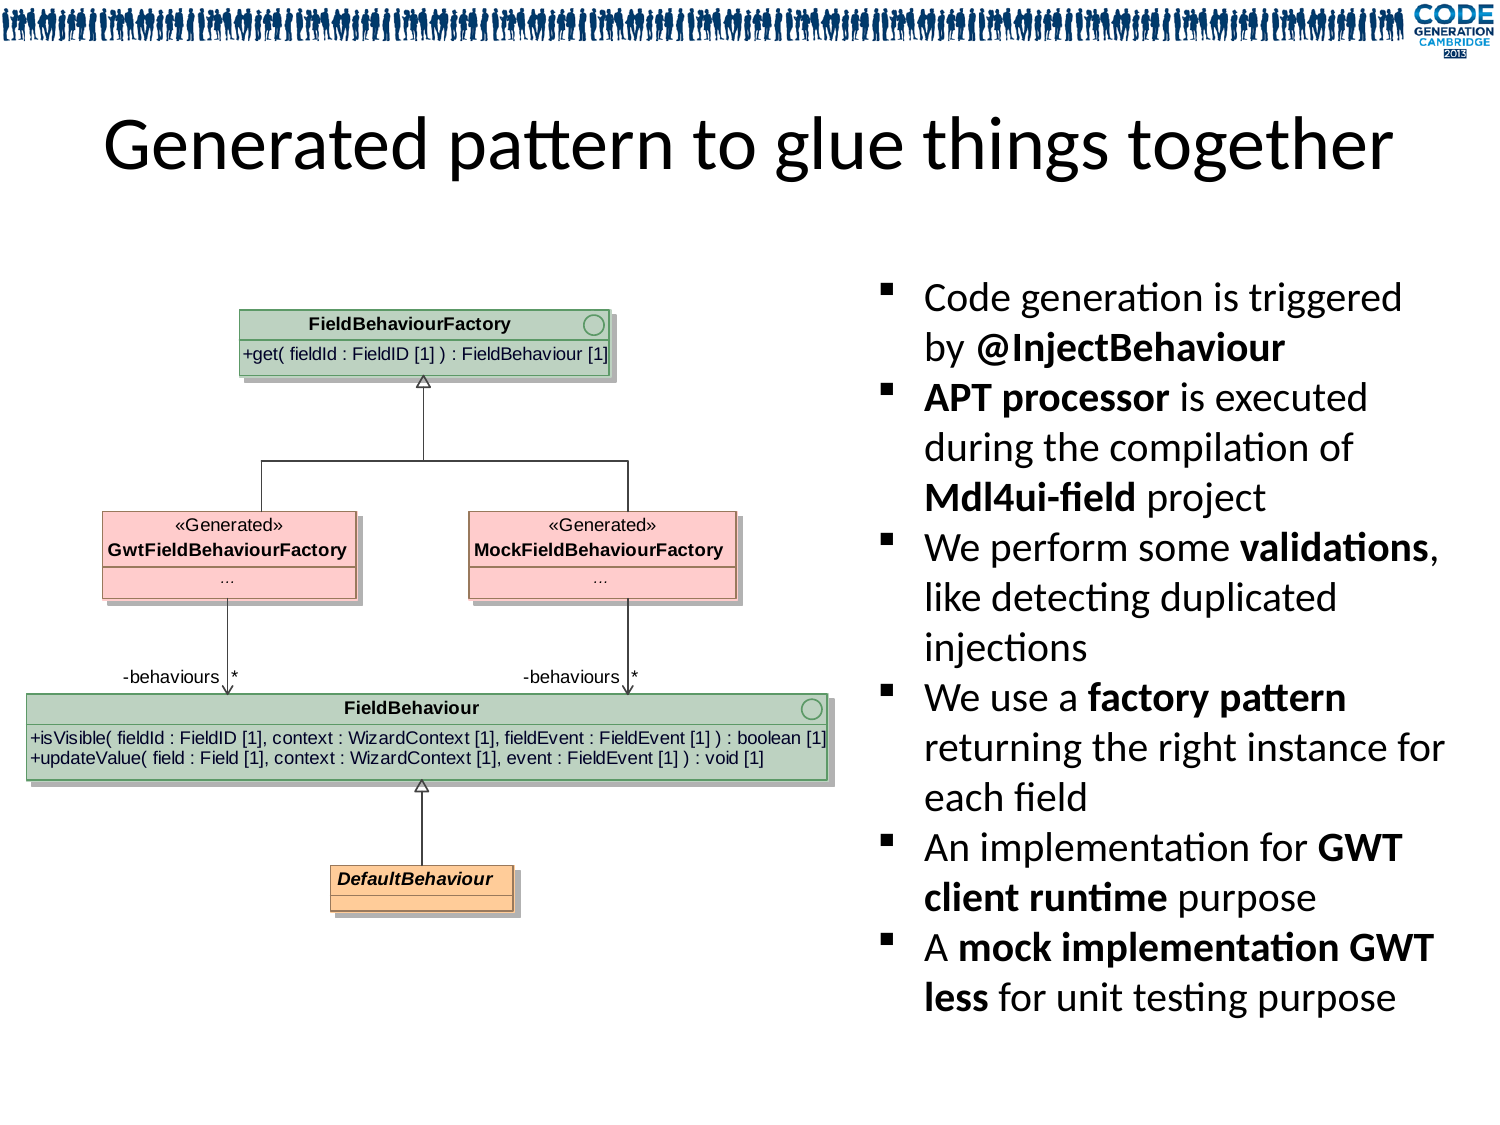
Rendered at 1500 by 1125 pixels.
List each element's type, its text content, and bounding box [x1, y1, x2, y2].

text_box Code generation is triggered by @InjectBehaviour APT processor is executed during the compilation of Mdl4ui-field project We perform some validations, like detecting duplicated injections We use a factory pattern returning the right instance for each field An implementation for GWT client runtime purpose A mock implementation GWT less for unit testing purpose [862, 262, 1463, 1028]
picture [0, 0, 1500, 75]
title Generated pattern to glue things together [75, 45, 1425, 233]
picture [24, 299, 863, 938]
